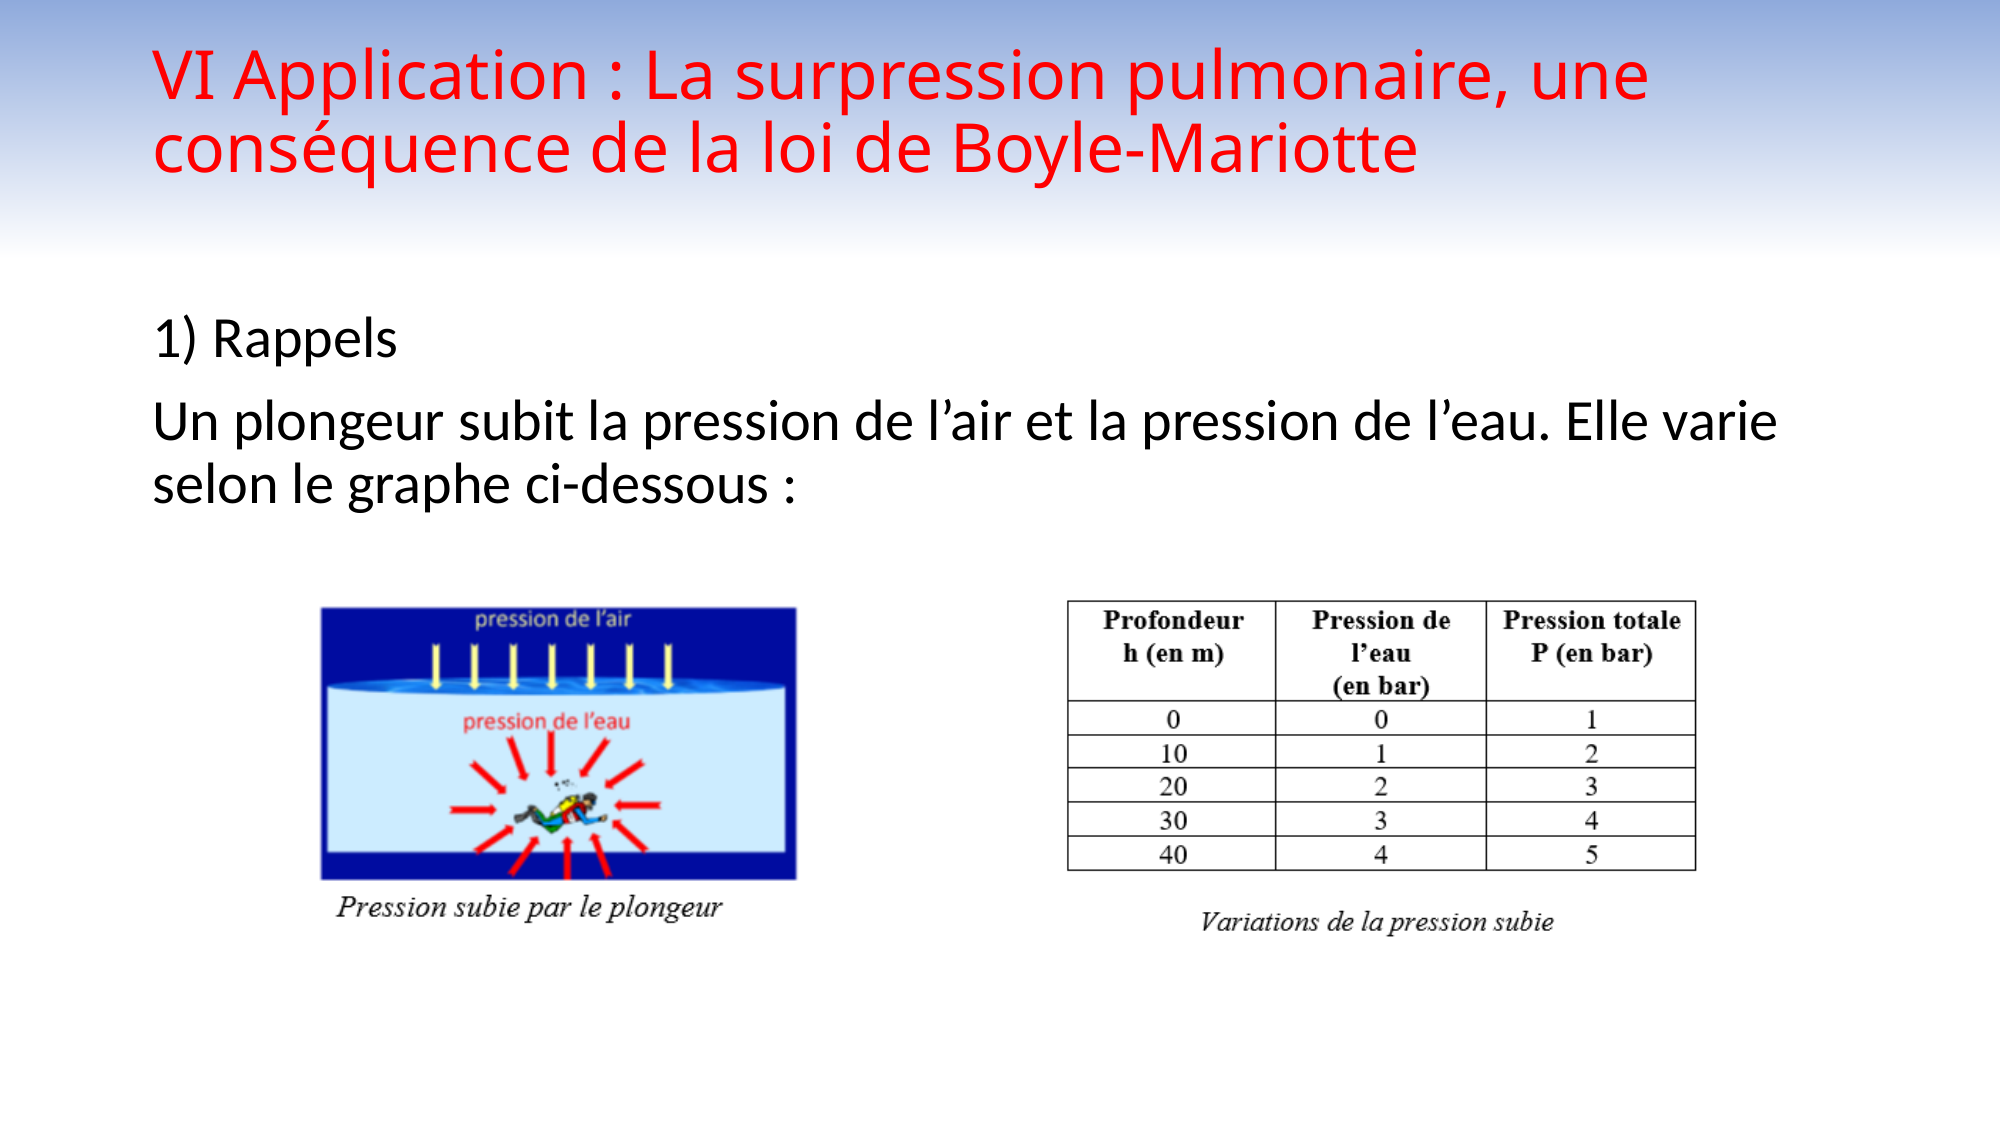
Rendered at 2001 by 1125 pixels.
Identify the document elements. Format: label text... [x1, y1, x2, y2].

picture [1056, 585, 1715, 948]
list 1) Rappels Un plongeur subit la pression de l’air et la pression de l’eau. Elle varie selon le graphe ci-dessous : [137, 299, 1863, 1014]
title VI Application : La surpression pulmonaire, une conséquence de la loi de Boyle-Mariotte [137, 31, 1863, 278]
picture [298, 585, 814, 942]
